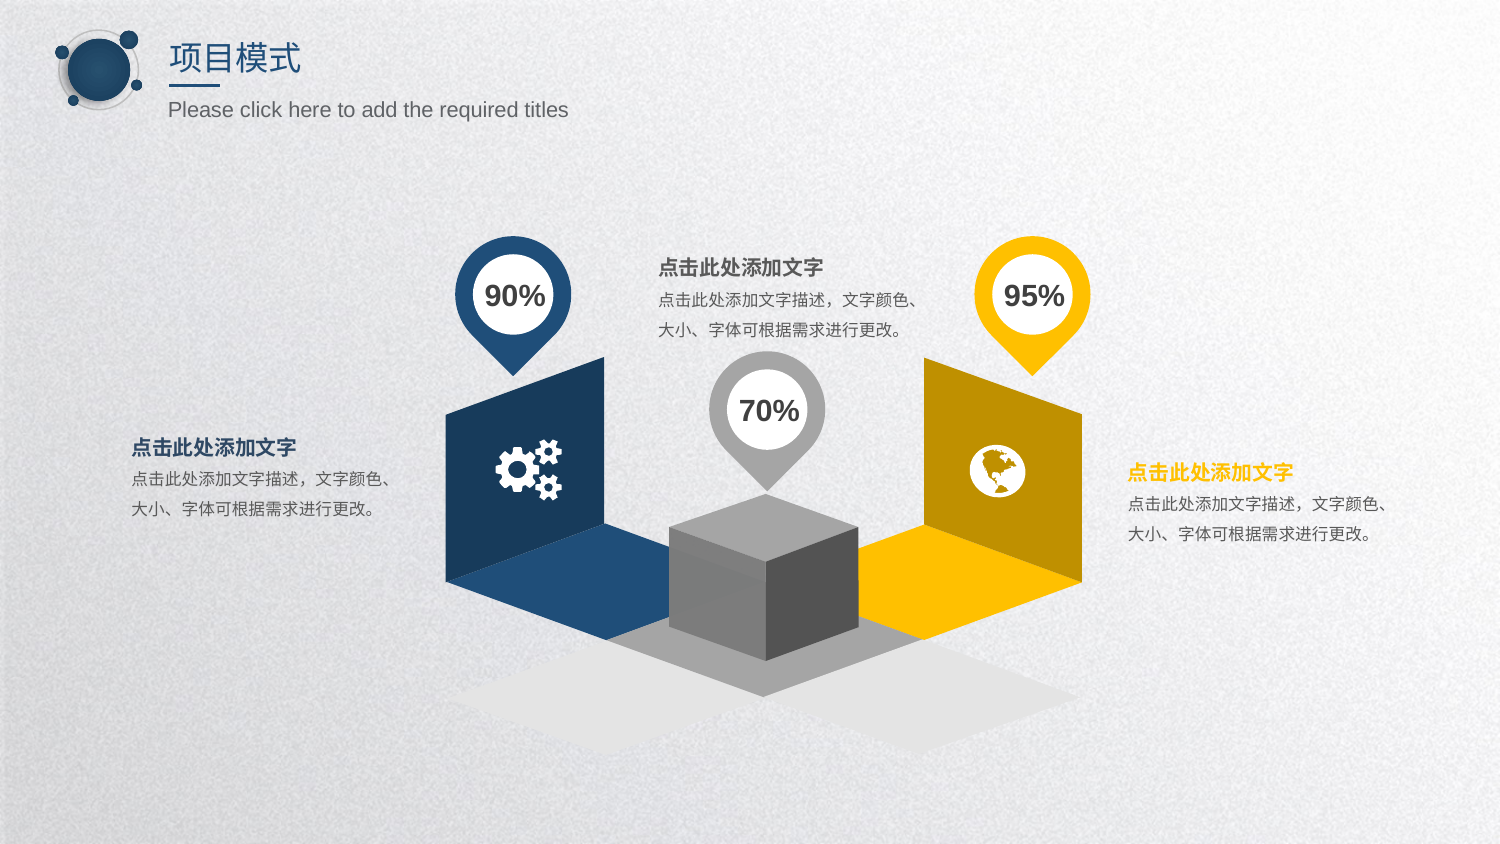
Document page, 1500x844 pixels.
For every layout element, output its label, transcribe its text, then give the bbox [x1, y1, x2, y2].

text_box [446, 523, 1081, 754]
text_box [669, 493, 859, 661]
text_box 点击此处添加文字 点击此处添加文字描述，文字颜色、大小、字体可根据需求进行更改。 [1113, 439, 1400, 552]
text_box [924, 357, 1082, 583]
text_box 项目模式 [154, 30, 318, 85]
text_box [455, 236, 572, 353]
text_box 点击此处添加文字 点击此处添加文字描述，文字颜色、大小、字体可根据需求进行更改。 [116, 414, 403, 527]
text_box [974, 236, 1091, 353]
text_box 点击此处添加文字 点击此处添加文字描述，文字颜色、大小、字体可根据需求进行更改。 [643, 234, 930, 347]
text_box Please click here to add the required titles [153, 88, 677, 130]
picture [0, 0, 1500, 844]
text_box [709, 351, 826, 468]
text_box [445, 356, 604, 583]
